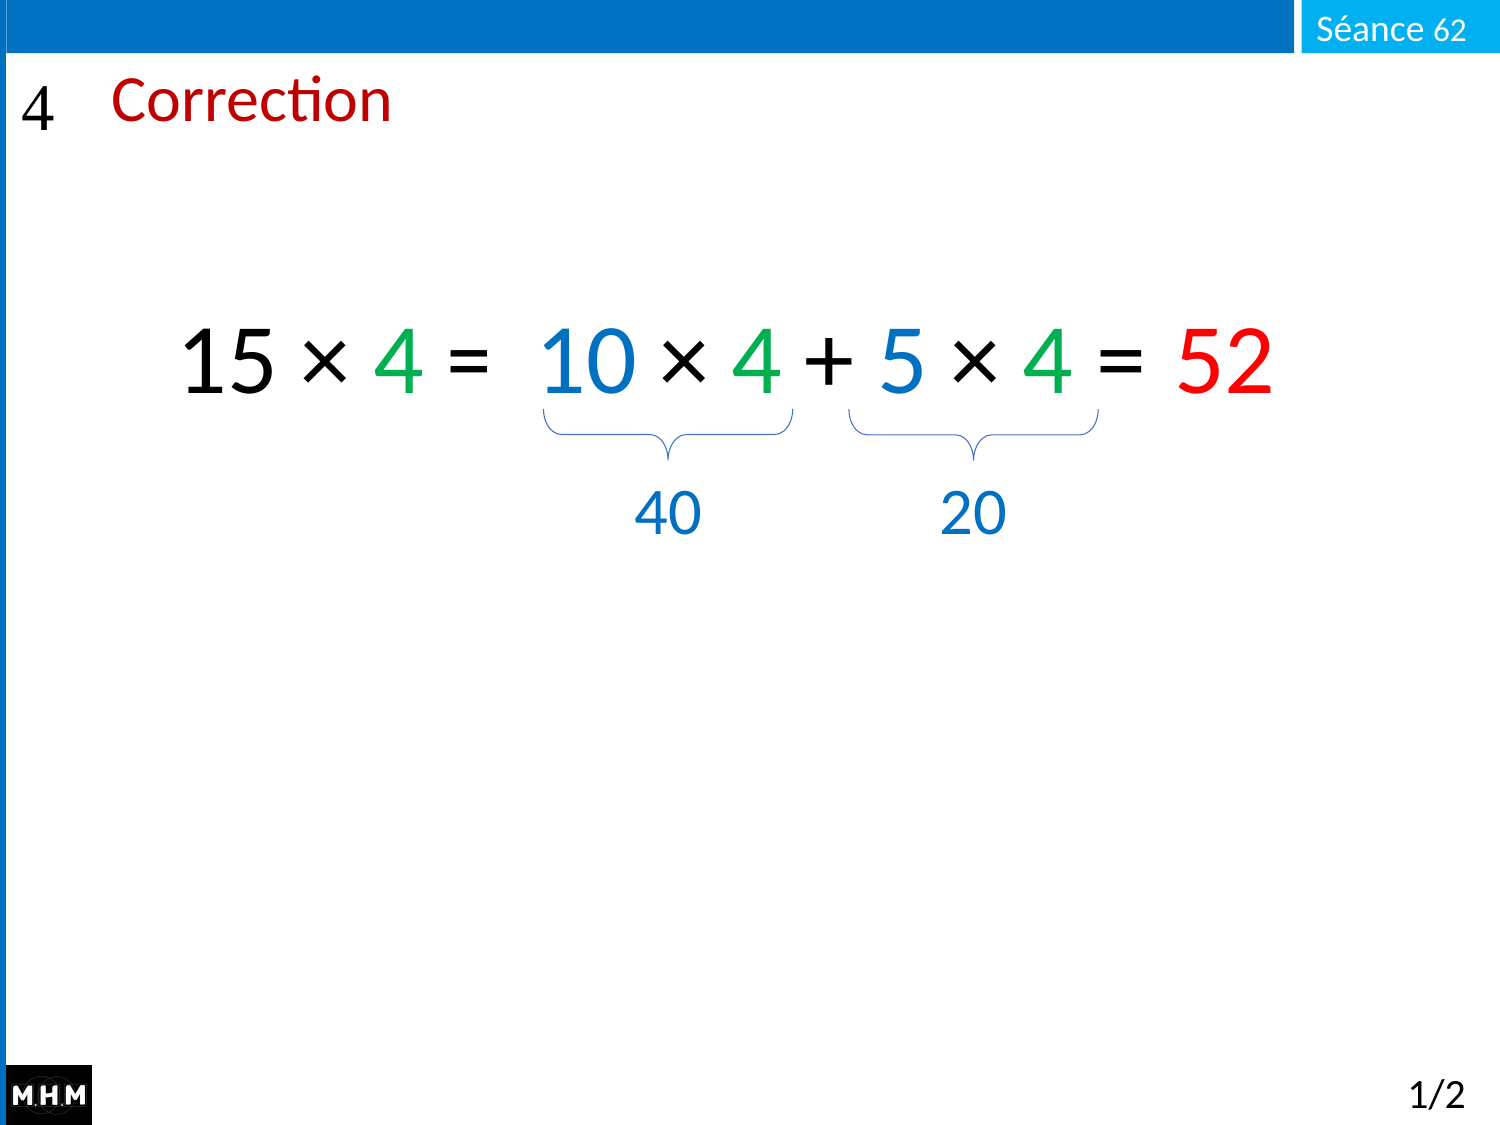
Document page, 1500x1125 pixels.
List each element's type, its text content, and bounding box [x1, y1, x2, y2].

list 1/2 [1373, 1064, 1500, 1125]
text_box 15 × 4 = … [96, 286, 487, 421]
text_box 52 [1154, 286, 1296, 421]
text_box 10 × 4 + 5 × 4 = … [487, 286, 1154, 421]
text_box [848, 409, 1099, 557]
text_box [543, 408, 793, 557]
title Correction [96, 57, 1391, 144]
picture [6, 1065, 92, 1125]
